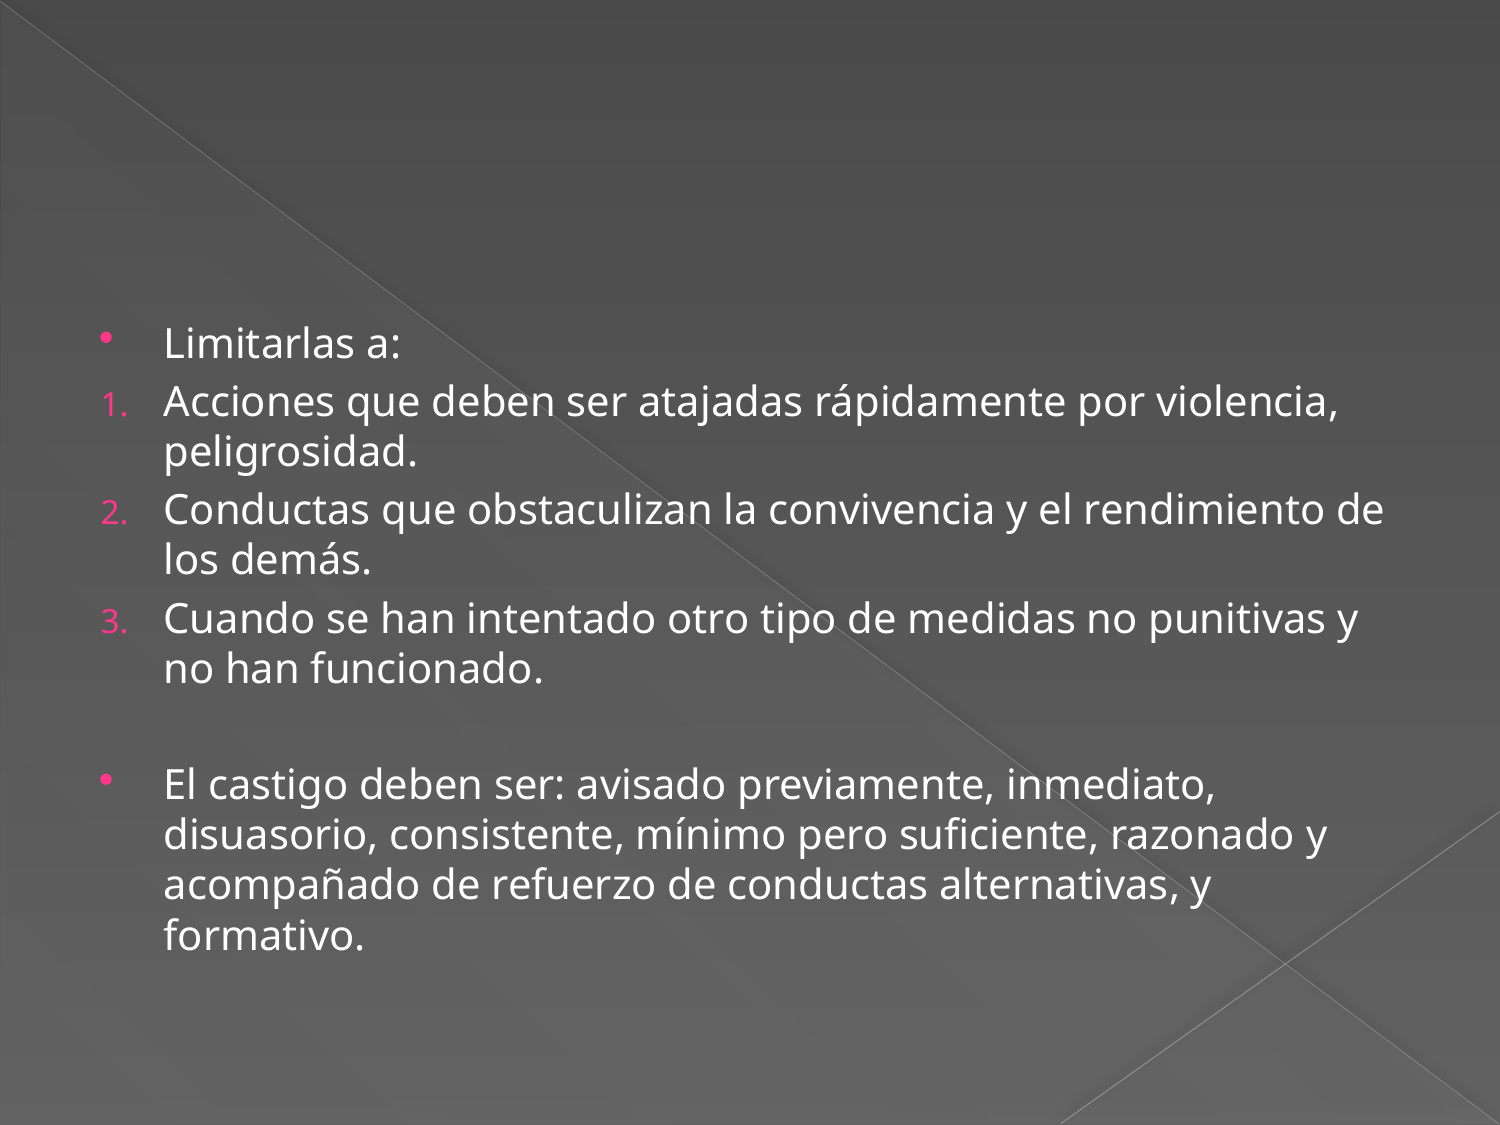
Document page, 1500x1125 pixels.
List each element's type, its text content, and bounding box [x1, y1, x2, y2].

list Limitarlas a: Acciones que deben ser atajadas rápidamente por violencia, peligrosidad. Conductas que obstaculizan la convivencia y el rendimiento de los demás. Cuando se han intentado otro tipo de medidas no punitivas y no han funcionado. El castigo deben ser: avisado previamente, inmediato, disuasorio, consistente, mínimo pero suficiente, razonado y acompañado de refuerzo de conductas alternativas, y formativo. [74, 308, 1426, 1060]
